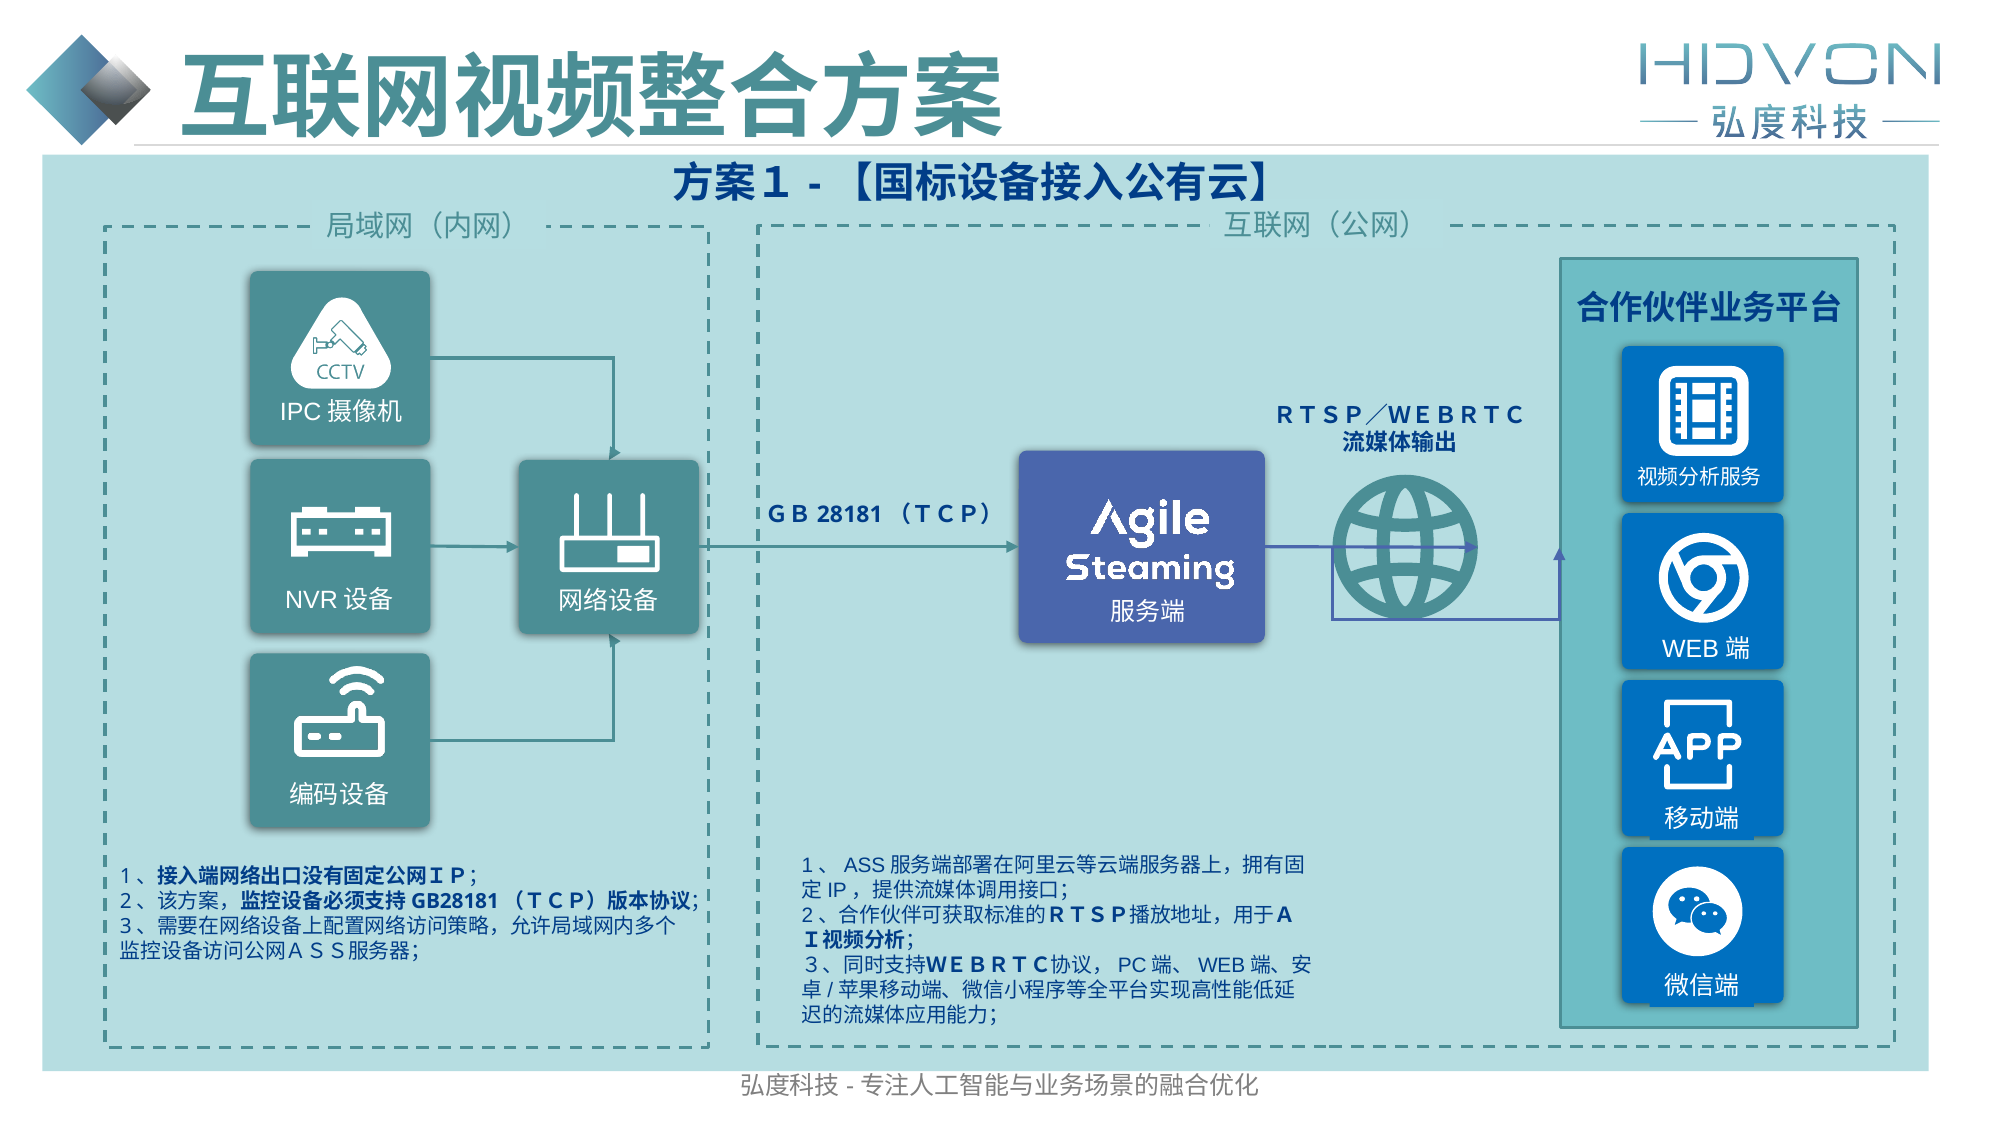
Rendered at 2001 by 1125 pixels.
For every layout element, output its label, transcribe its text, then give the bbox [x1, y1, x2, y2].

text_box [104, 226, 709, 1048]
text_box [429, 358, 609, 460]
text_box [42, 154, 1929, 1072]
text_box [250, 653, 430, 828]
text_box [1018, 450, 1265, 643]
text_box ＲＴＳＰ／ＷＥＢＲＴＣ 流媒体输出 [1258, 393, 1542, 463]
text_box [1559, 258, 1860, 1028]
text_box 局域网（内网） [311, 199, 547, 250]
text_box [250, 459, 431, 633]
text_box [1621, 346, 1784, 503]
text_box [250, 271, 430, 445]
title 互联网视频整合方案 [163, 42, 1486, 180]
text_box [1332, 474, 1478, 546]
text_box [429, 633, 609, 741]
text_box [1622, 513, 1784, 670]
text_box ＧＢ28181（ＴＣＰ） [750, 492, 1018, 535]
text_box [1334, 548, 1478, 618]
picture [1640, 43, 1940, 139]
text_box 1、ASS服务端部署在阿里云等云端服务器上，拥有固定IP，提供流媒体调用接口； 2、合作伙伴可获取标准的ＲＴＳＰ播放地址，用于ＡＩ视频分析； ３、同时支持ＷＥＢＲＴＣ协议，PC端、WEB端、安卓/苹果移动端、微信小程序等全平台实现高性能低延迟的流媒体应用能力； [786, 844, 1330, 1034]
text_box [518, 460, 699, 634]
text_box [1622, 680, 1784, 837]
text_box 1、接入端网络出口没有固定公网ＩＰ； 2、该方案，监控设备必须支持GB28181（ＴＣＰ）版本协议； 3、需要在网络设备上配置网络访问策略，允许局域网内多个监控设备访问公网ＡＳＳ服务器； [104, 855, 706, 970]
text_box 方案１-【国标设备接入公有云】 [619, 154, 1345, 211]
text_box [1622, 846, 1784, 1004]
text_box [758, 225, 1895, 1047]
text_box 互联网（公网） [1209, 198, 1444, 249]
picture [294, 666, 385, 757]
